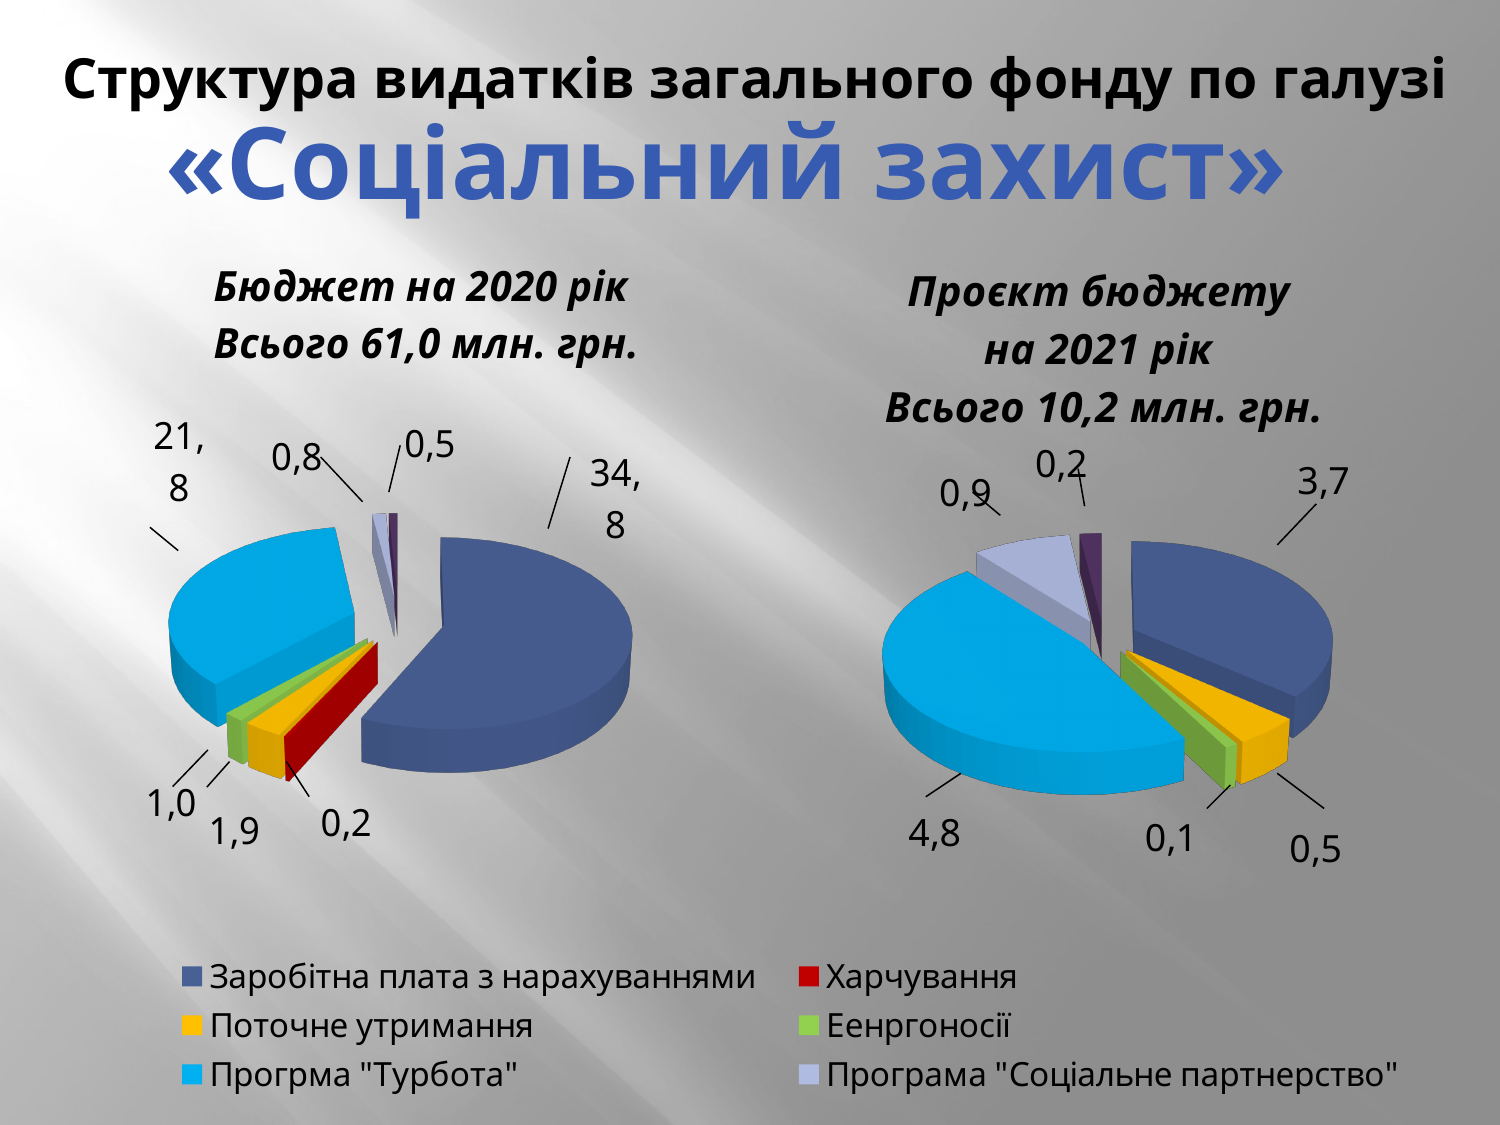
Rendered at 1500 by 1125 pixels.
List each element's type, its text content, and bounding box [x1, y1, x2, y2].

chart [773, 234, 1430, 926]
title «Соціальний захист» [117, 129, 1336, 340]
list Структура видатків загального фонду по галузі [23, 35, 1477, 129]
chart [70, 222, 680, 938]
chart [152, 948, 1430, 1102]
